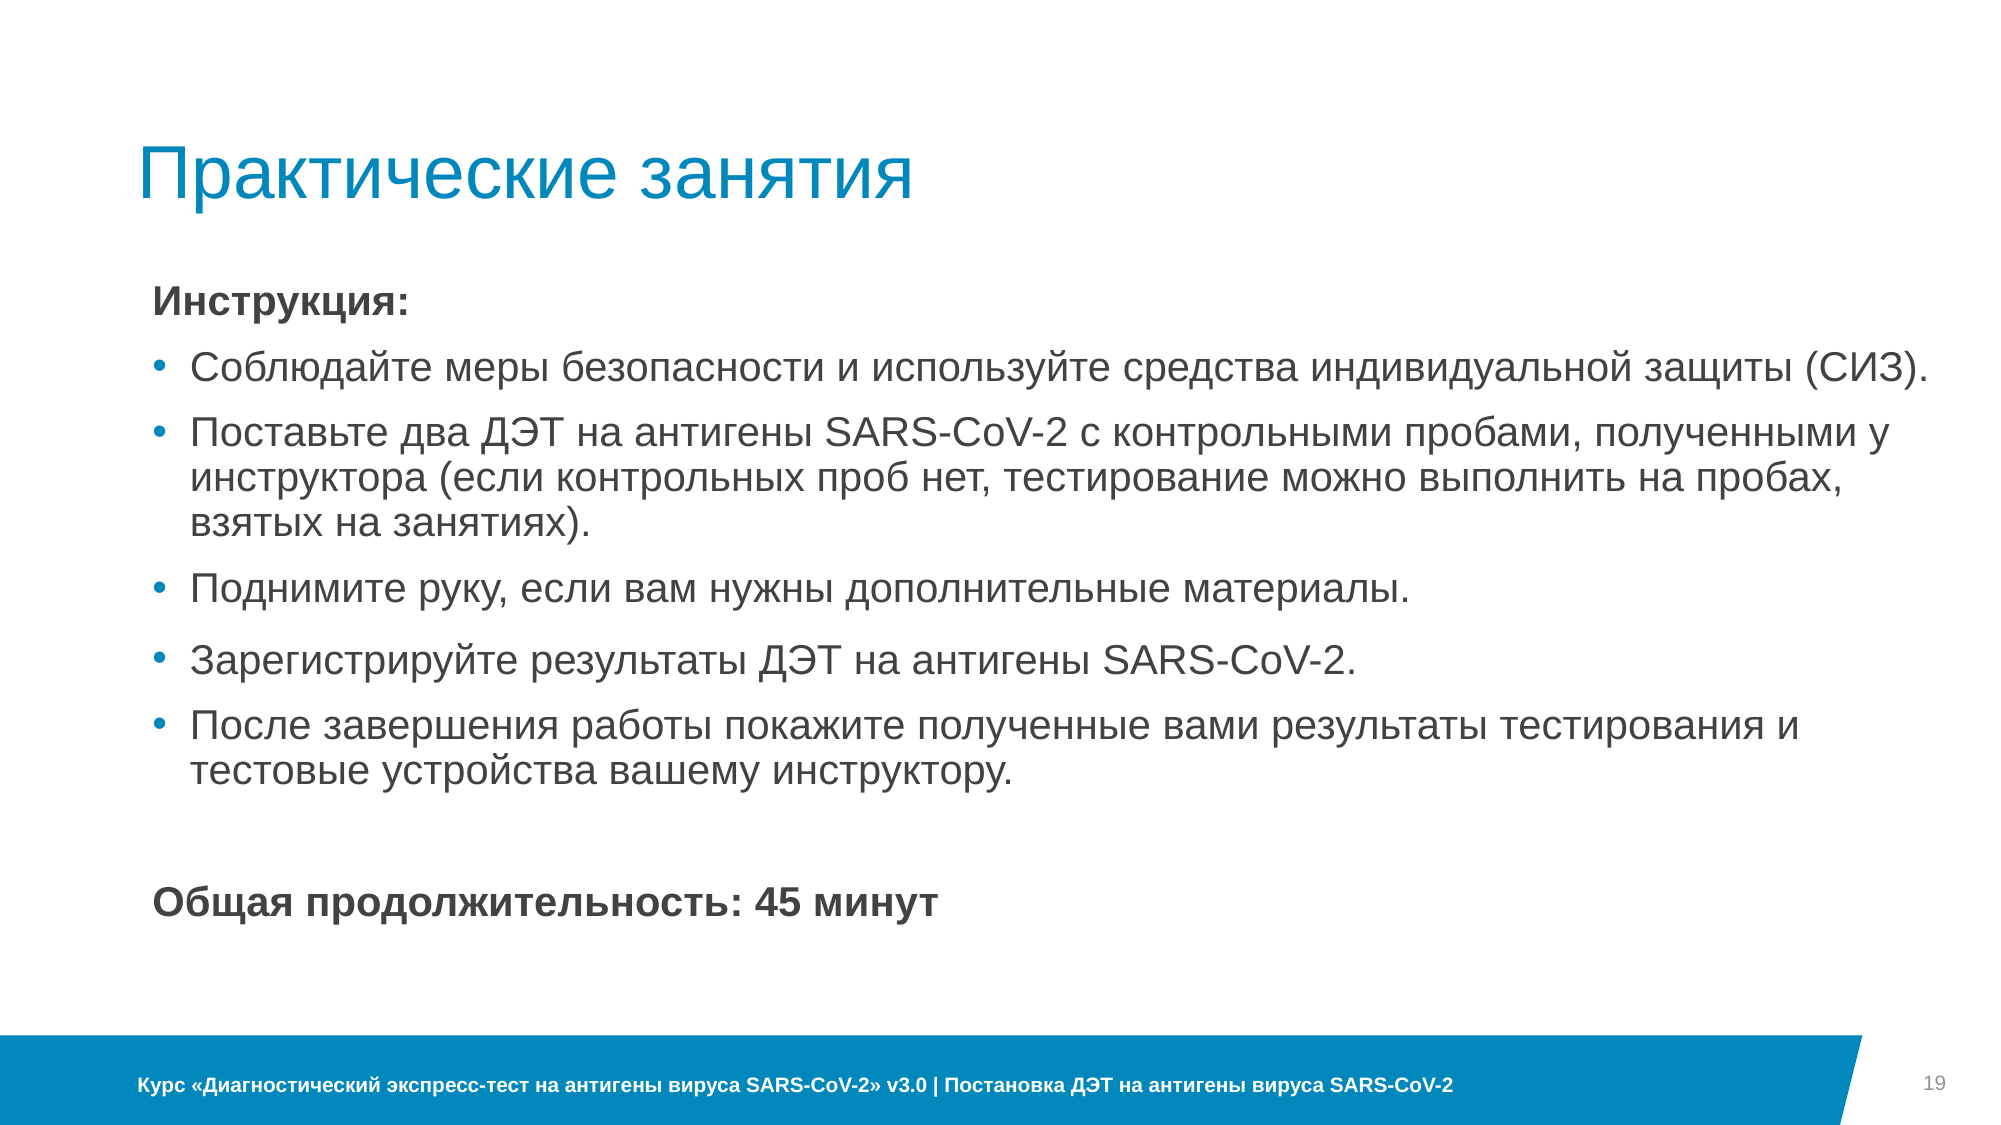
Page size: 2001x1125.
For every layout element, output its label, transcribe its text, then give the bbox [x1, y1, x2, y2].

footer Курс «Диагностический экспресс-тест на антигены вируса SARS-CoV-2» v3.0 | Постановка ДЭТ на антигены вируса SARS-CoV-2 [137, 1042, 1845, 1125]
title Практические занятия [137, 59, 1863, 215]
slide_number 19 [1862, 1035, 1947, 1125]
list Инструкция: Соблюдайте меры безопасности и используйте средства индивидуальной защиты (СИЗ). Поставьте два ДЭТ на антигены SARS-CoV-2 с контрольными пробами, полученными у инструктора (если контрольных проб нет, тестирование можно выполнить на пробах, взятых на занятиях). Поднимите руку, если вам нужны дополнительные материалы. Зарегистрируйте результаты ДЭТ на антигены SARS-CoV-2. После завершения работы покажите полученные вами результаты тестирования и тестовые устройства вашему инструктору. Общая продолжительность: 45 минут [137, 271, 1947, 1001]
